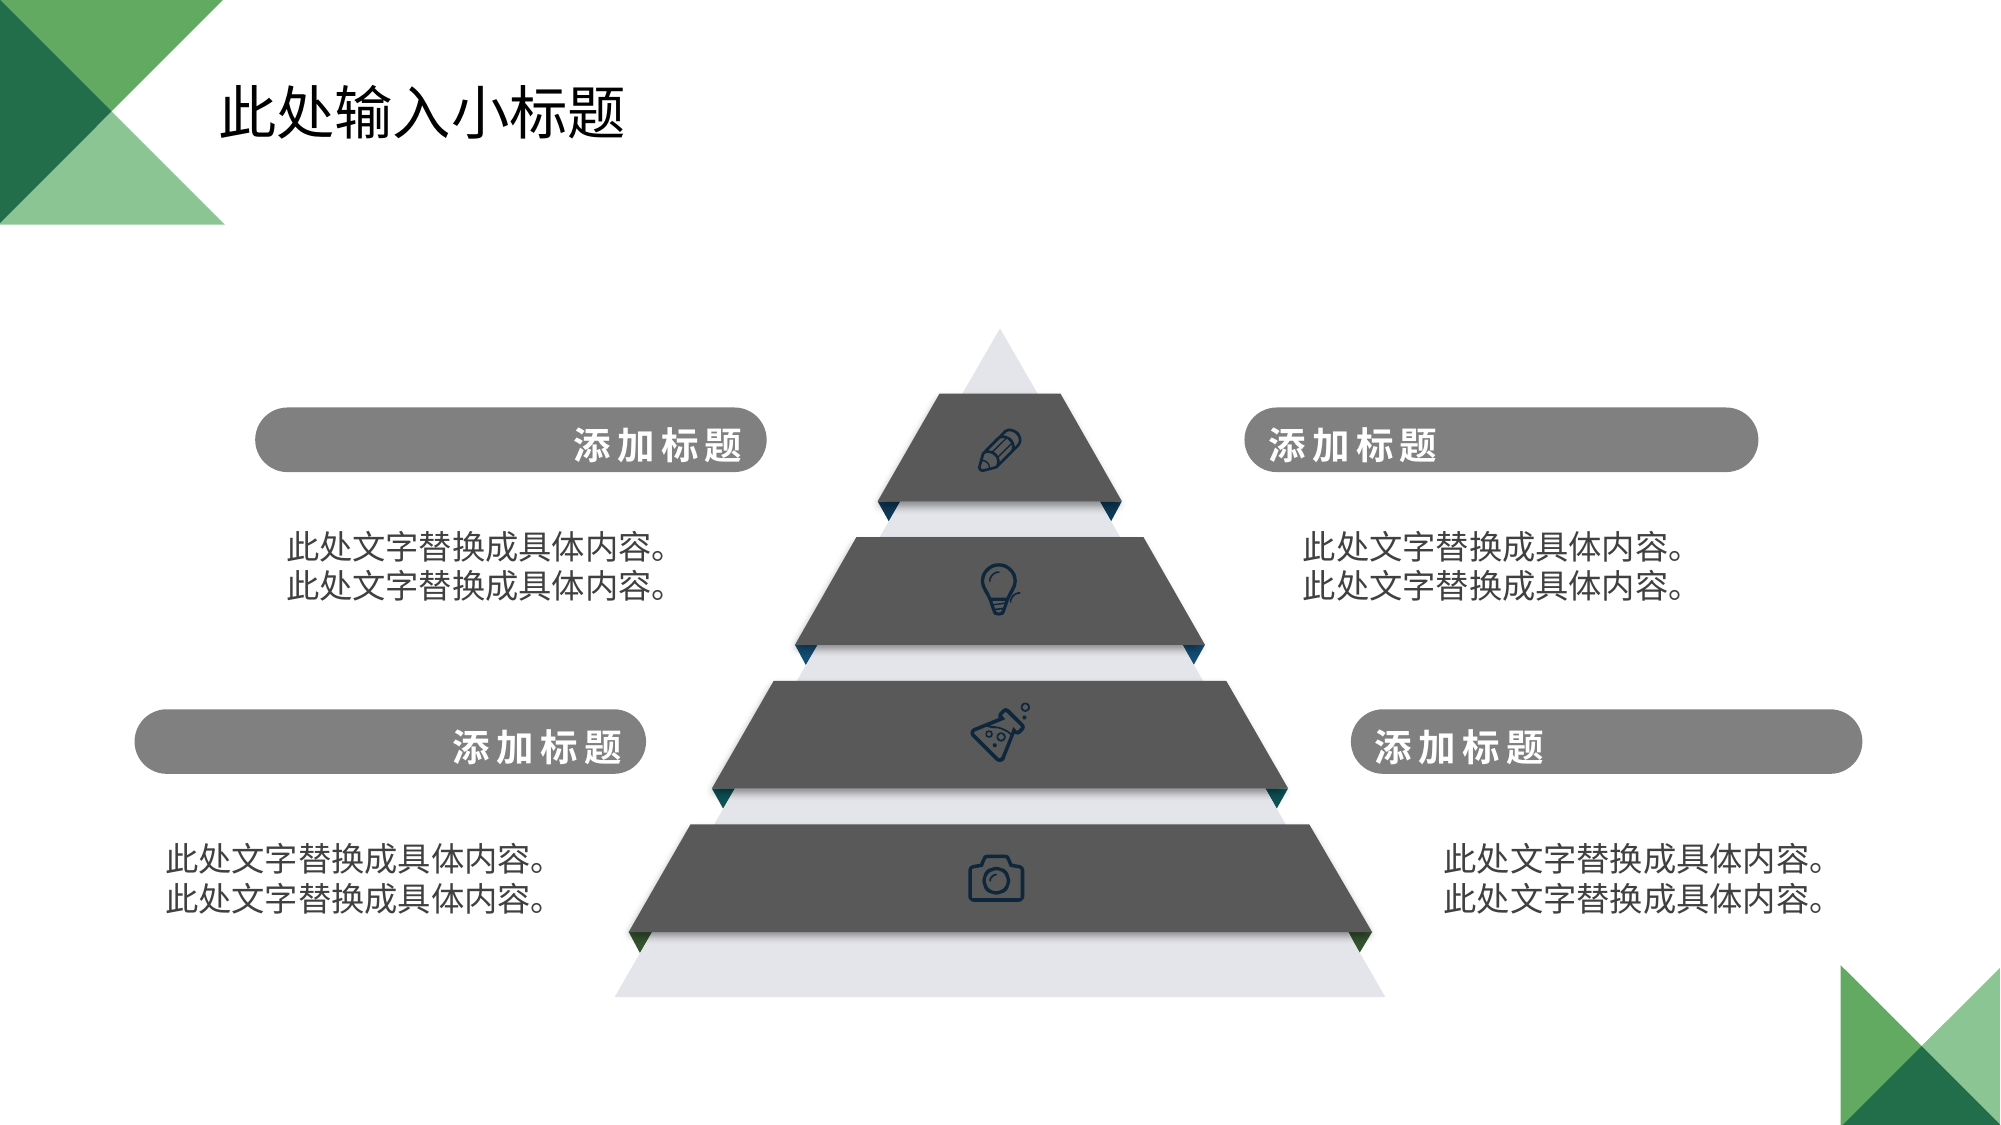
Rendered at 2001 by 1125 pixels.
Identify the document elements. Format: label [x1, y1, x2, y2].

text_box [0, 0, 2000, 1125]
